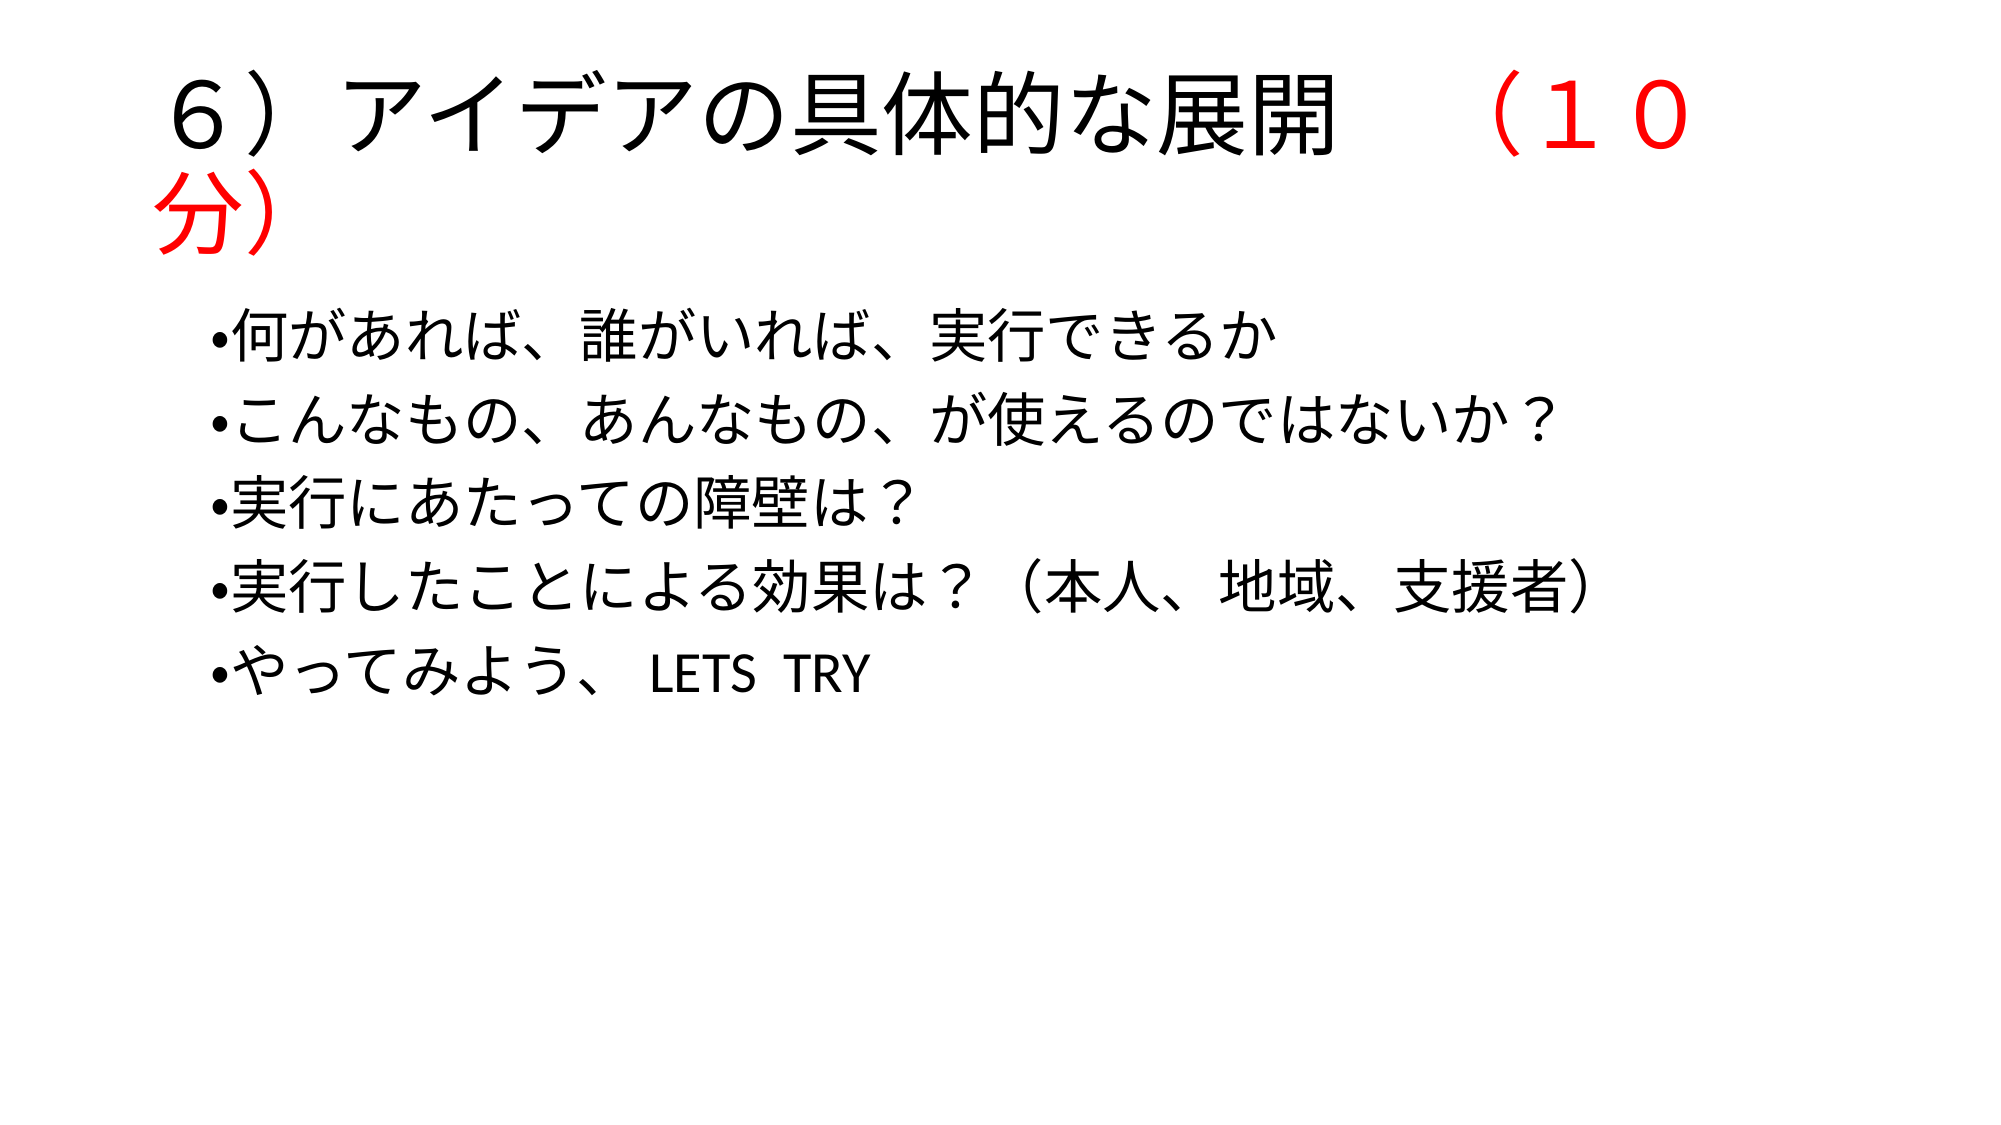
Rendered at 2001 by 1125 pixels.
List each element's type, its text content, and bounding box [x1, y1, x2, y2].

title ６）アイデアの具体的な展開 （１０分） [137, 59, 1863, 278]
list ・何があれば、誰がいれば、実行できるか ・こんなもの、あんなもの、が使えるのではないか？ ・実行にあたっての障壁は？ ・実行したことによる効果は？（本人、地域、支援者） ・やってみよう、LETS TRY [137, 299, 1863, 1014]
